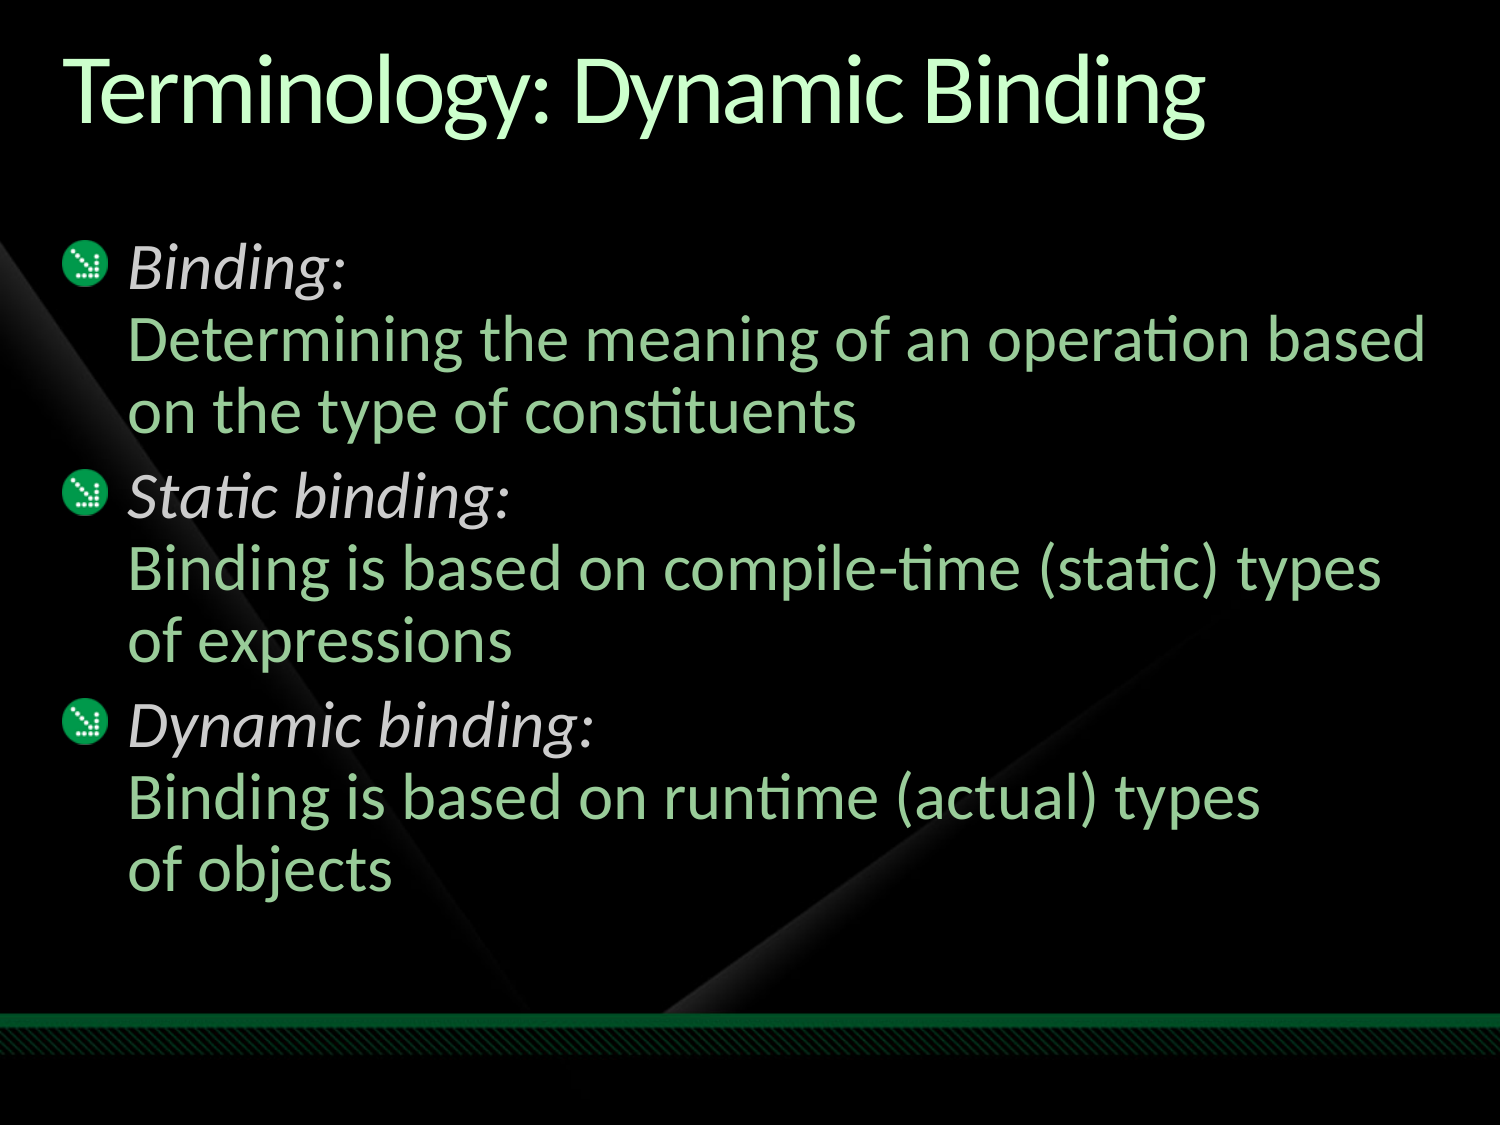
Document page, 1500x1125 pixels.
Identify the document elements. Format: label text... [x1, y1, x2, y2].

picture [0, 0, 1500, 1125]
list Binding: Determining the meaning of an operation based on the type of constituents Static binding: Binding is based on compile-time (static) types of expressions Dynamic binding: Binding is based on runtime (actual) types of objects [62, 231, 1438, 980]
title Terminology: Dynamic Binding [62, 37, 1438, 147]
